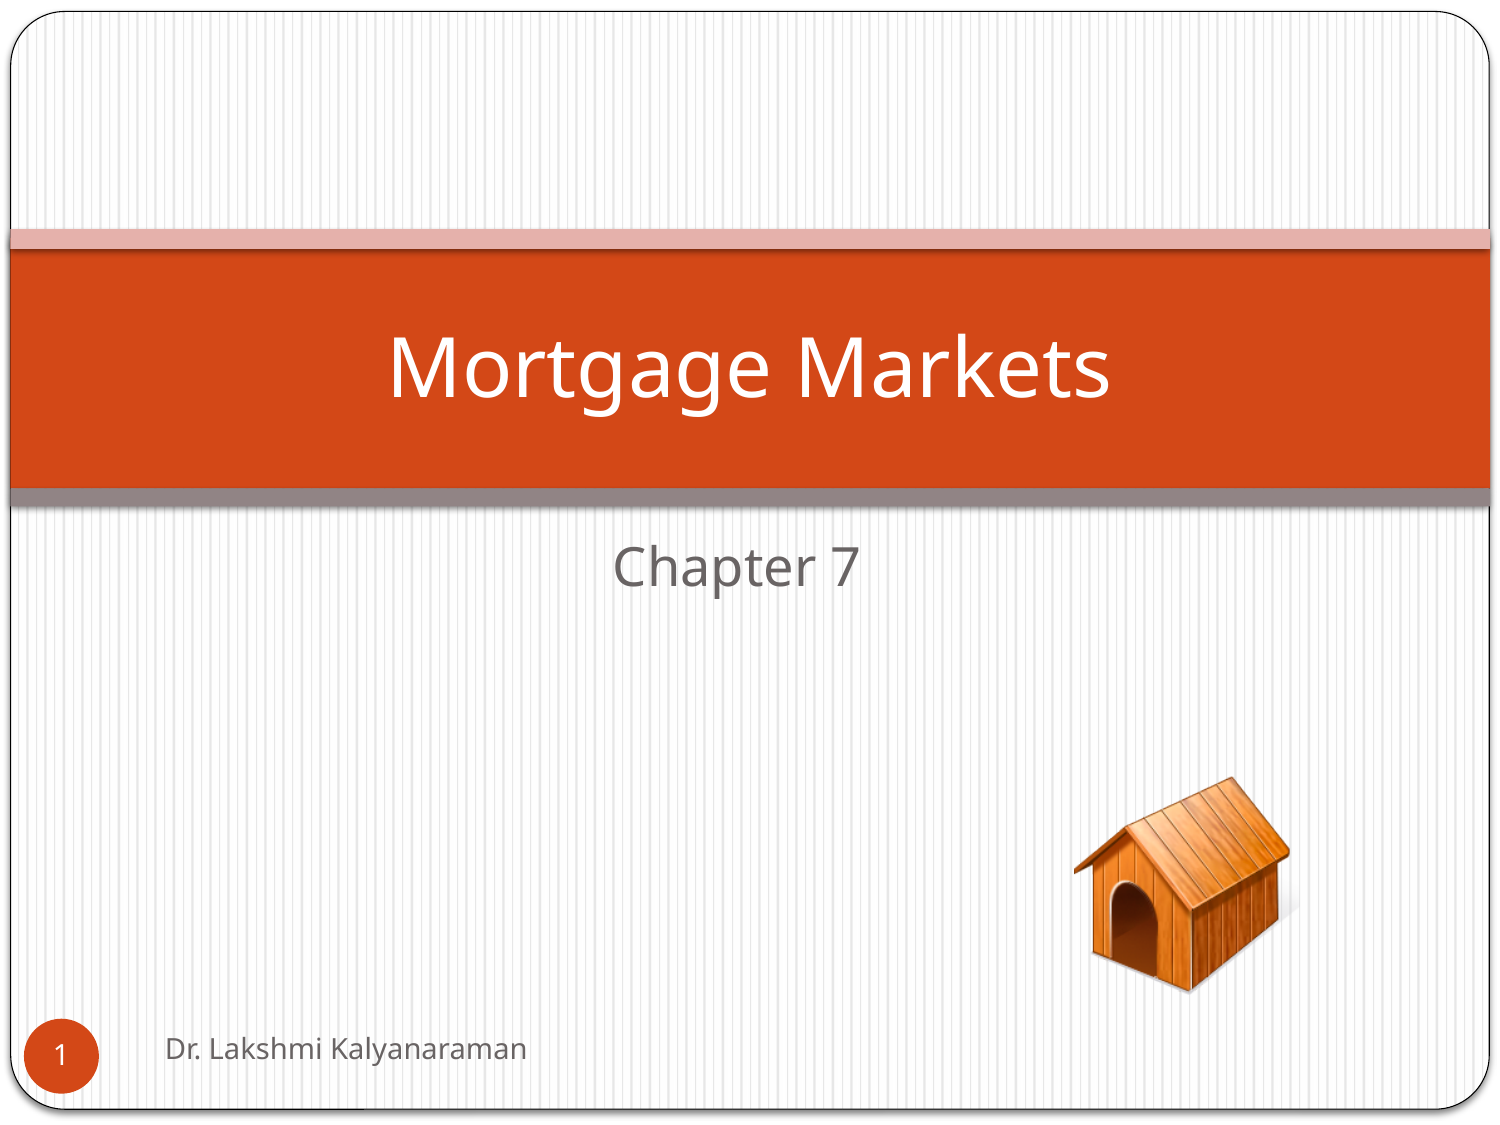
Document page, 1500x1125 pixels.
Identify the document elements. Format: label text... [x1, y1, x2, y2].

footer Dr. Lakshmi Kalyanaraman [150, 1012, 800, 1088]
picture [1074, 774, 1301, 1001]
slide_number 1 [23, 1018, 99, 1094]
subtitle Chapter 7 [212, 525, 1263, 788]
title Mortgage Markets [75, 247, 1425, 489]
